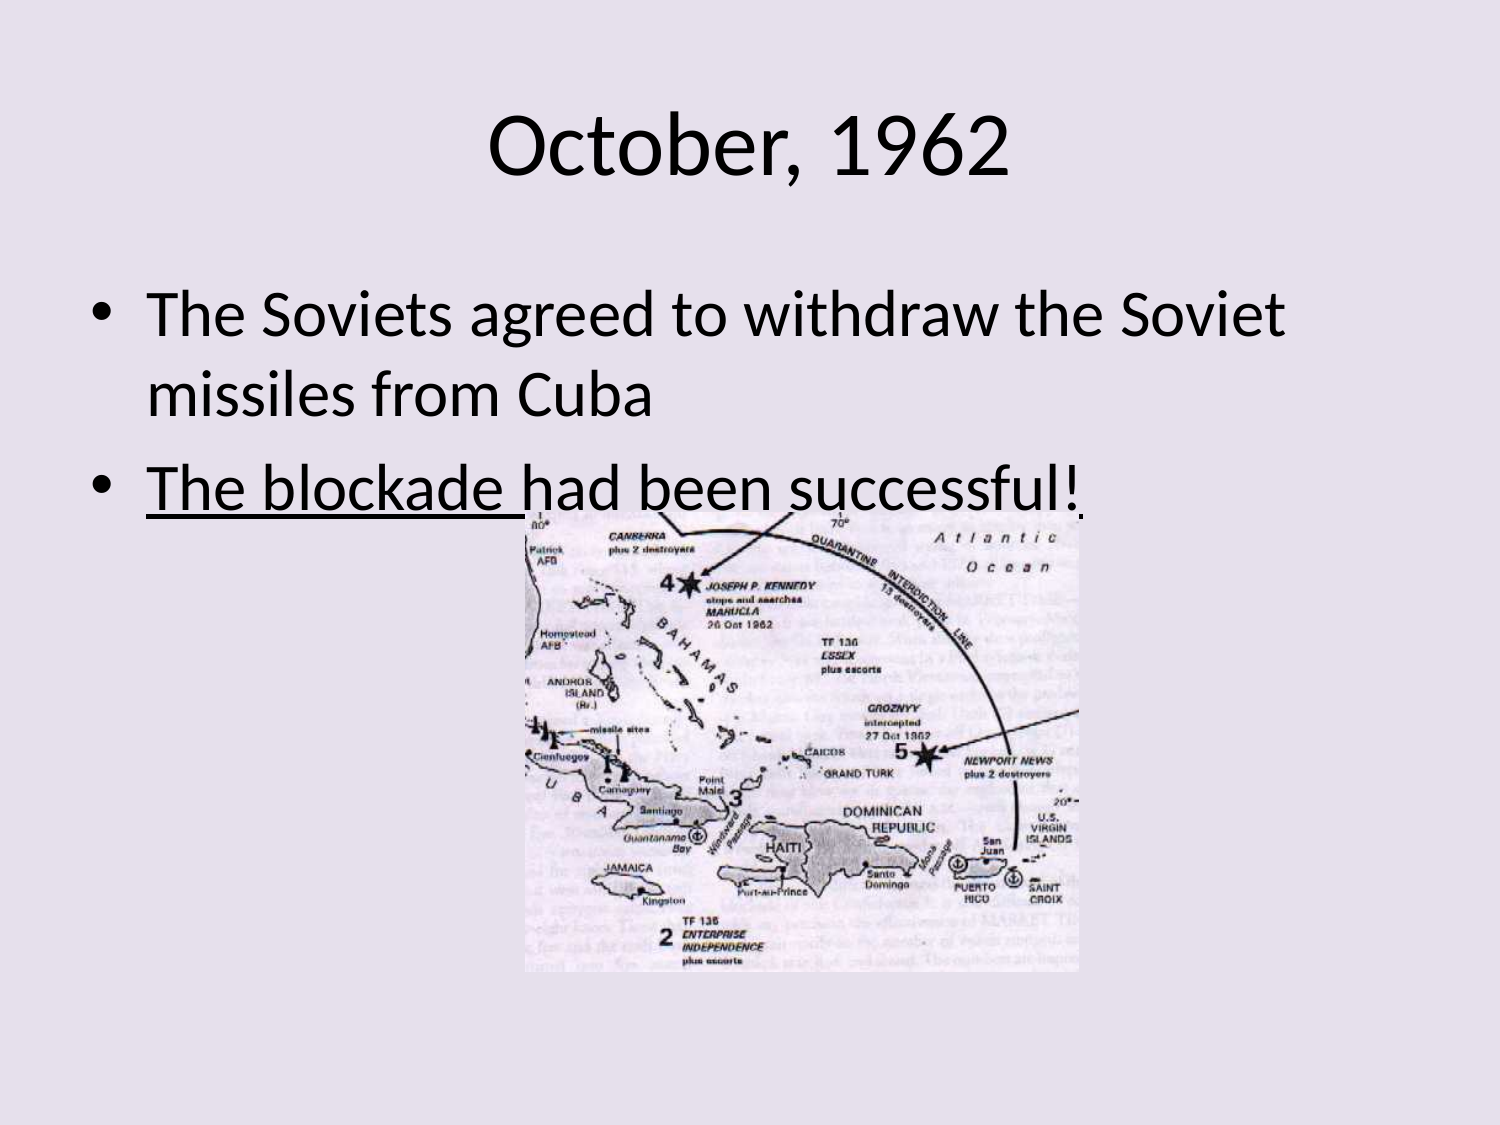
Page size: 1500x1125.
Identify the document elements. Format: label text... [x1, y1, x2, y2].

title October, 1962 [75, 45, 1425, 233]
picture [524, 512, 1079, 973]
list The Soviets agreed to withdraw the Soviet missiles from Cuba The blockade had been successful! [75, 262, 1425, 1005]
